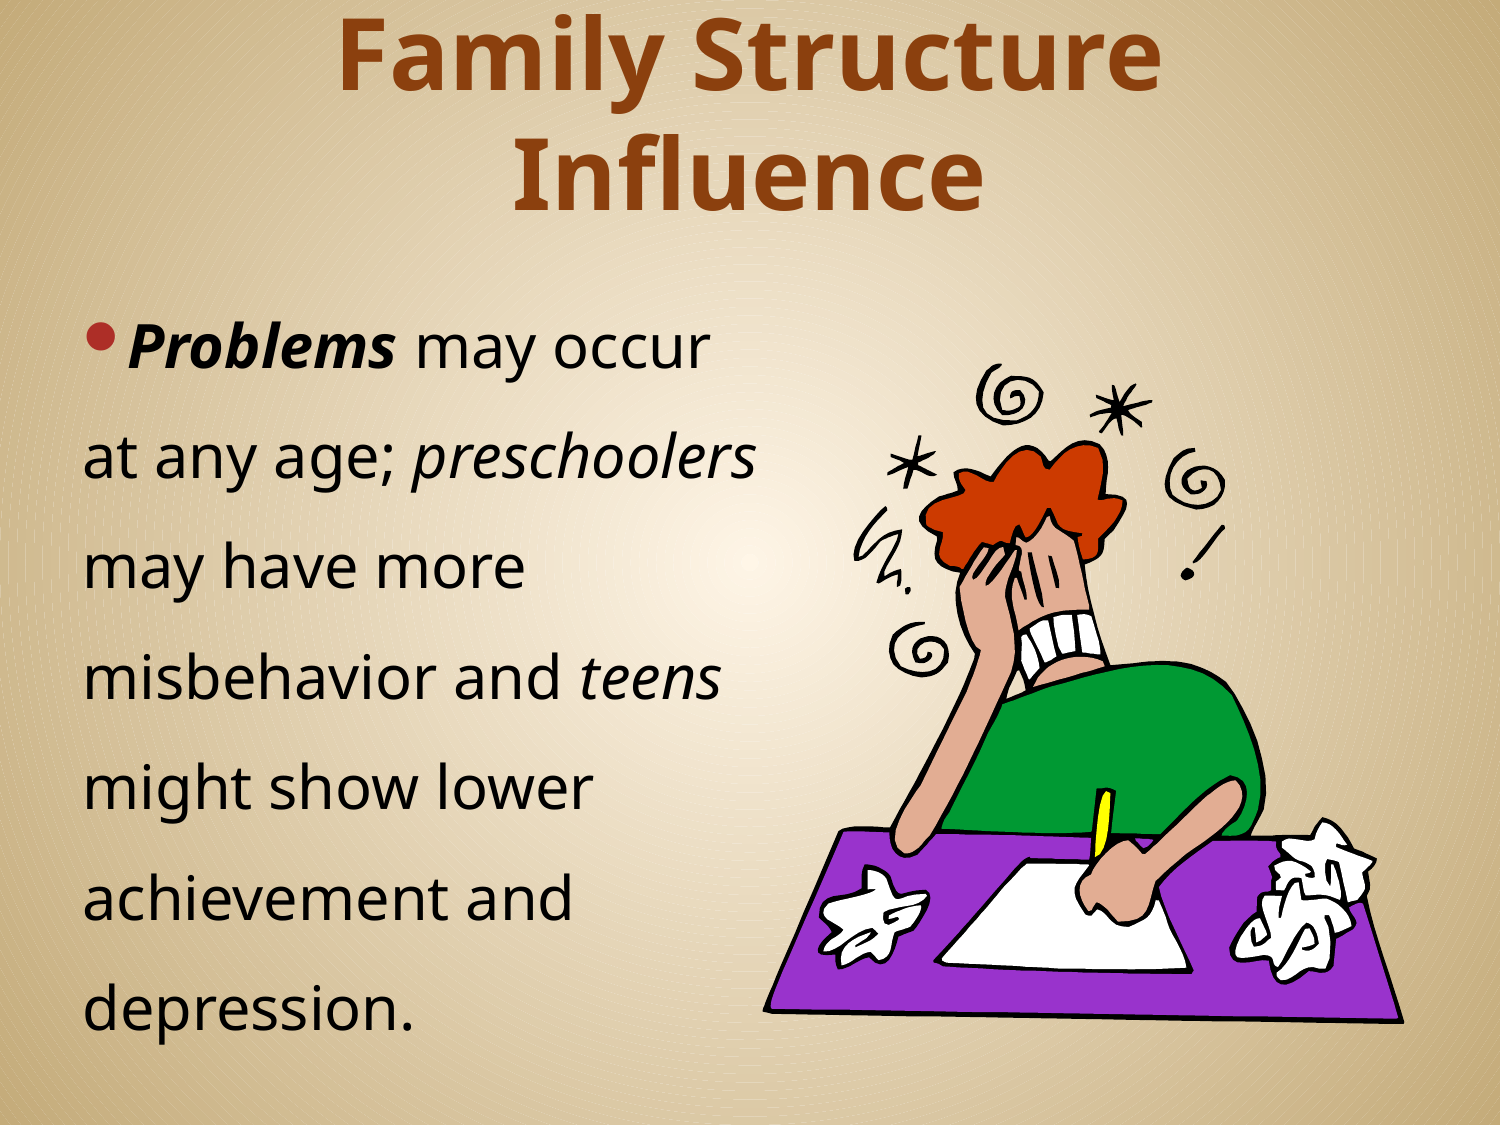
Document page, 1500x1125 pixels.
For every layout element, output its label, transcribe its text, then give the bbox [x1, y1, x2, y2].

list Problems may occur at any age; preschoolers may have more misbehavior and teens might show lower achievement and depression. [75, 262, 775, 1063]
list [762, 362, 1405, 1024]
title Family Structure Influence [75, 50, 1425, 238]
